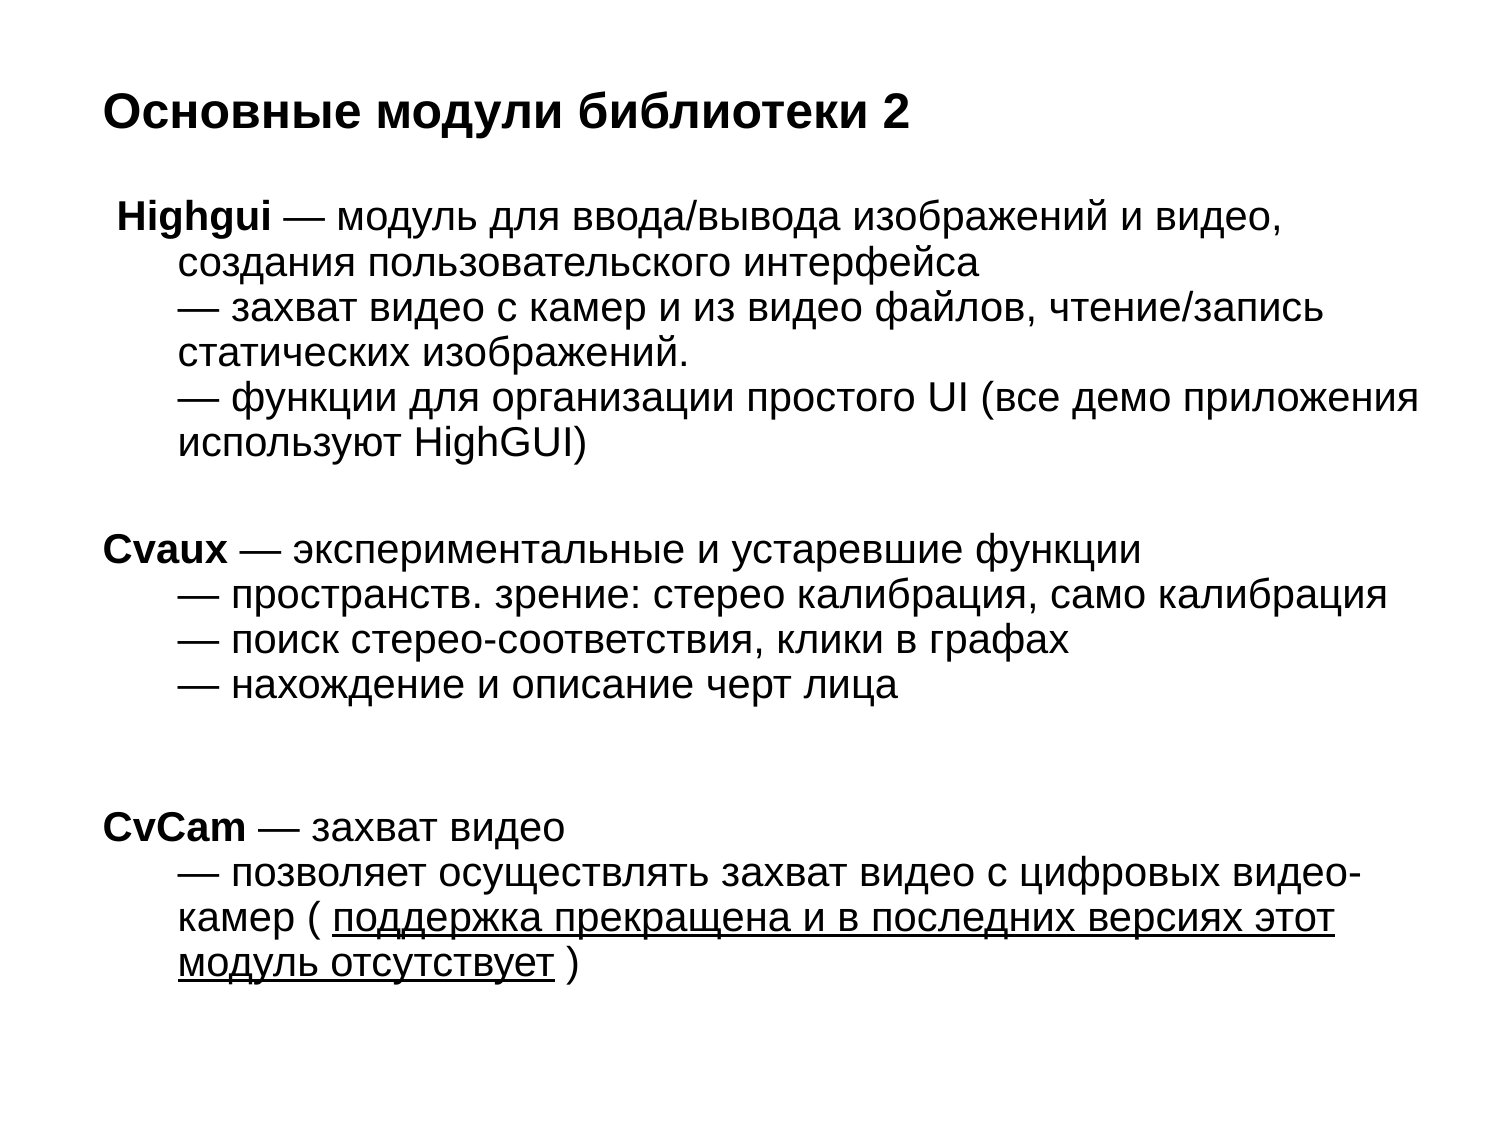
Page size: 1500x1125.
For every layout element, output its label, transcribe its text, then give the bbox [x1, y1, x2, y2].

subtitle Основные модули библиотеки 2 Highgui — модуль для ввода/вывода изображений и видео, создания пользовательского интерфейса — захват видео с камер и из видео файлов, чтение/запись статических изображений. — функции для организации простого UI (все демо приложения используют HighGUI) Cvaux — экспериментальные и устаревшие функции — пространств. зрение: стерео калибрация, само калибрация — поиск стерео-соответствия, клики в графах — нахождение и описание черт лица CvCam — захват видео — позволяет осуществлять захват видео с цифровых видео-камер ( поддержка прекращена и в последних версиях этот модуль отсутствует ) [87, 78, 1436, 480]
